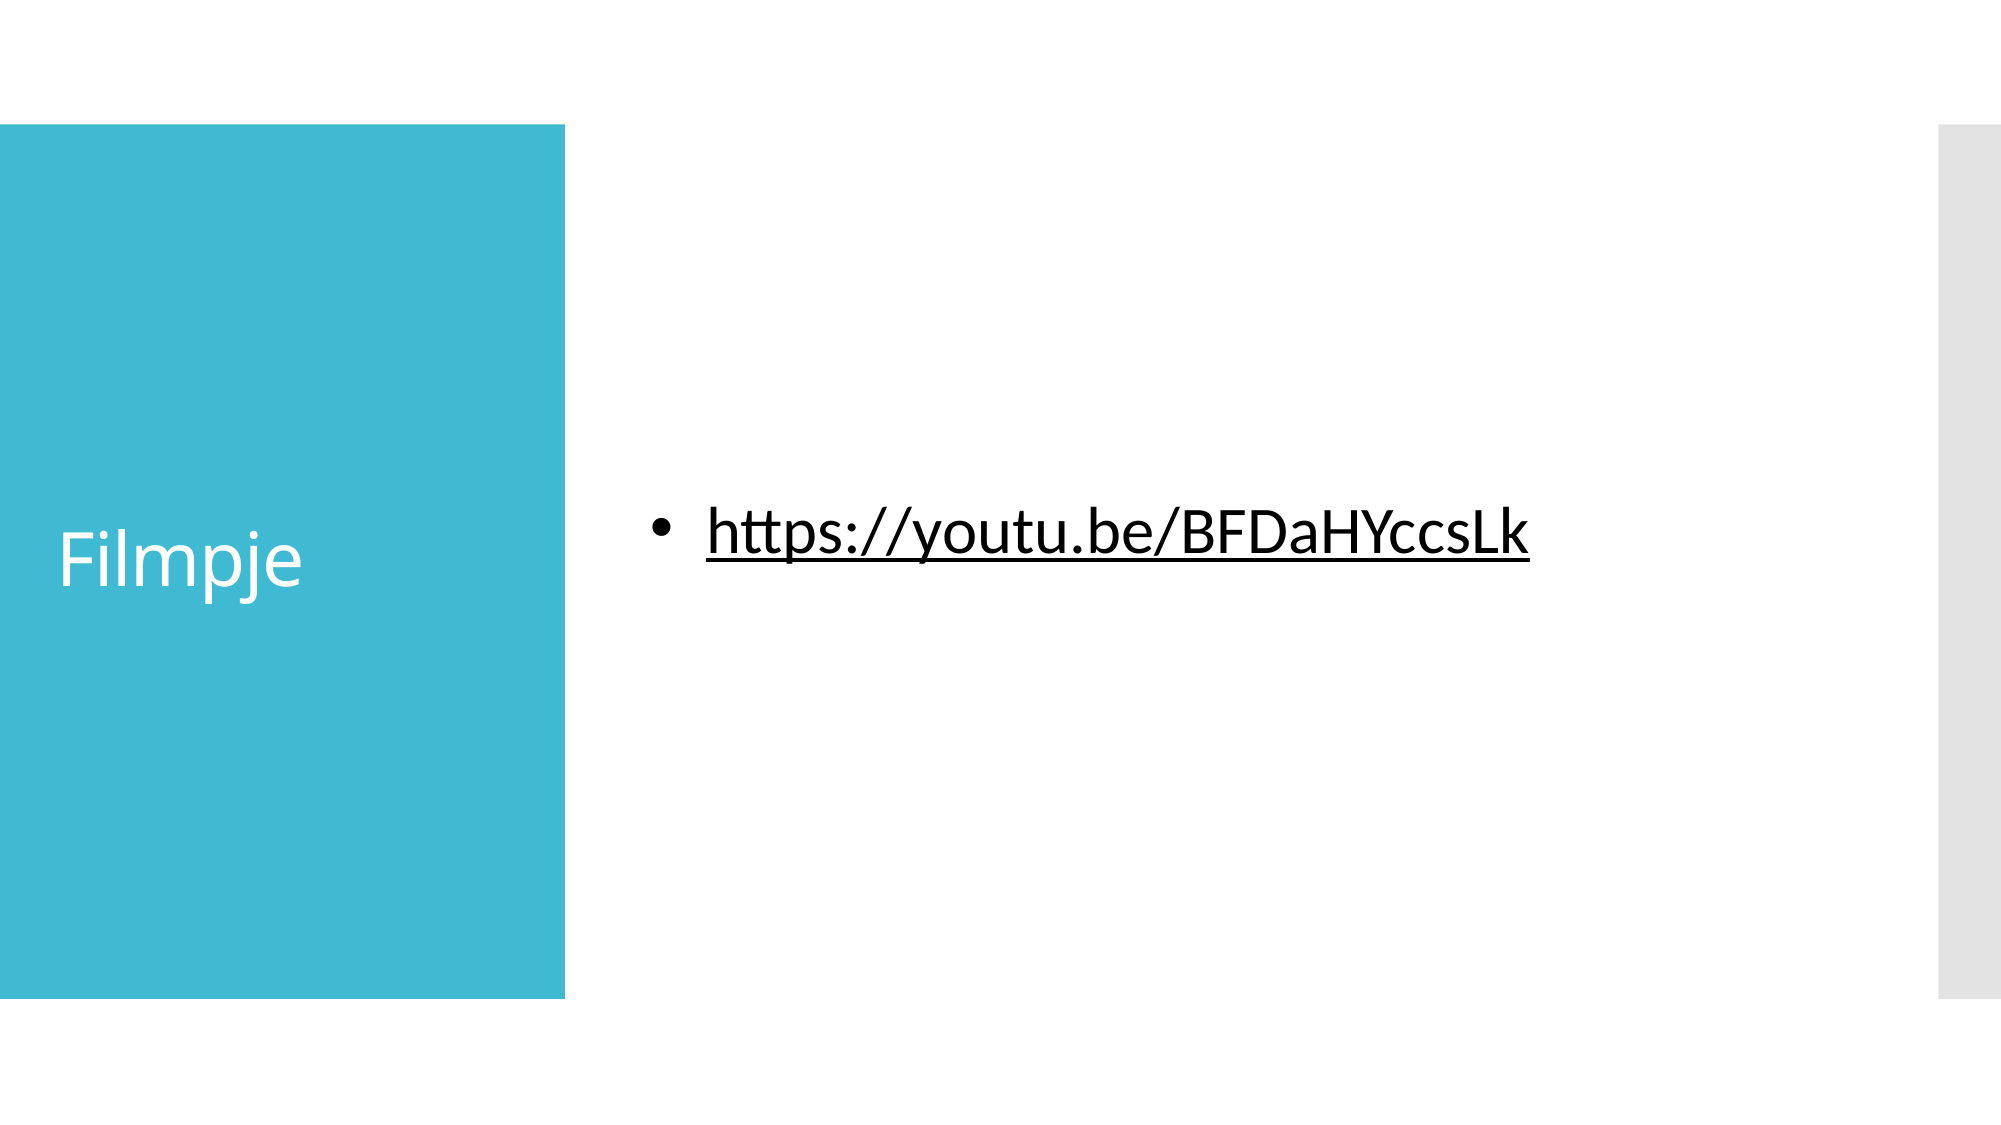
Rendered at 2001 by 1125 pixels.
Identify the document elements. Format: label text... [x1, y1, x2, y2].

list https://youtu.be/BFDaHYccsLk [634, 141, 1835, 982]
title Filmpje [41, 184, 525, 940]
